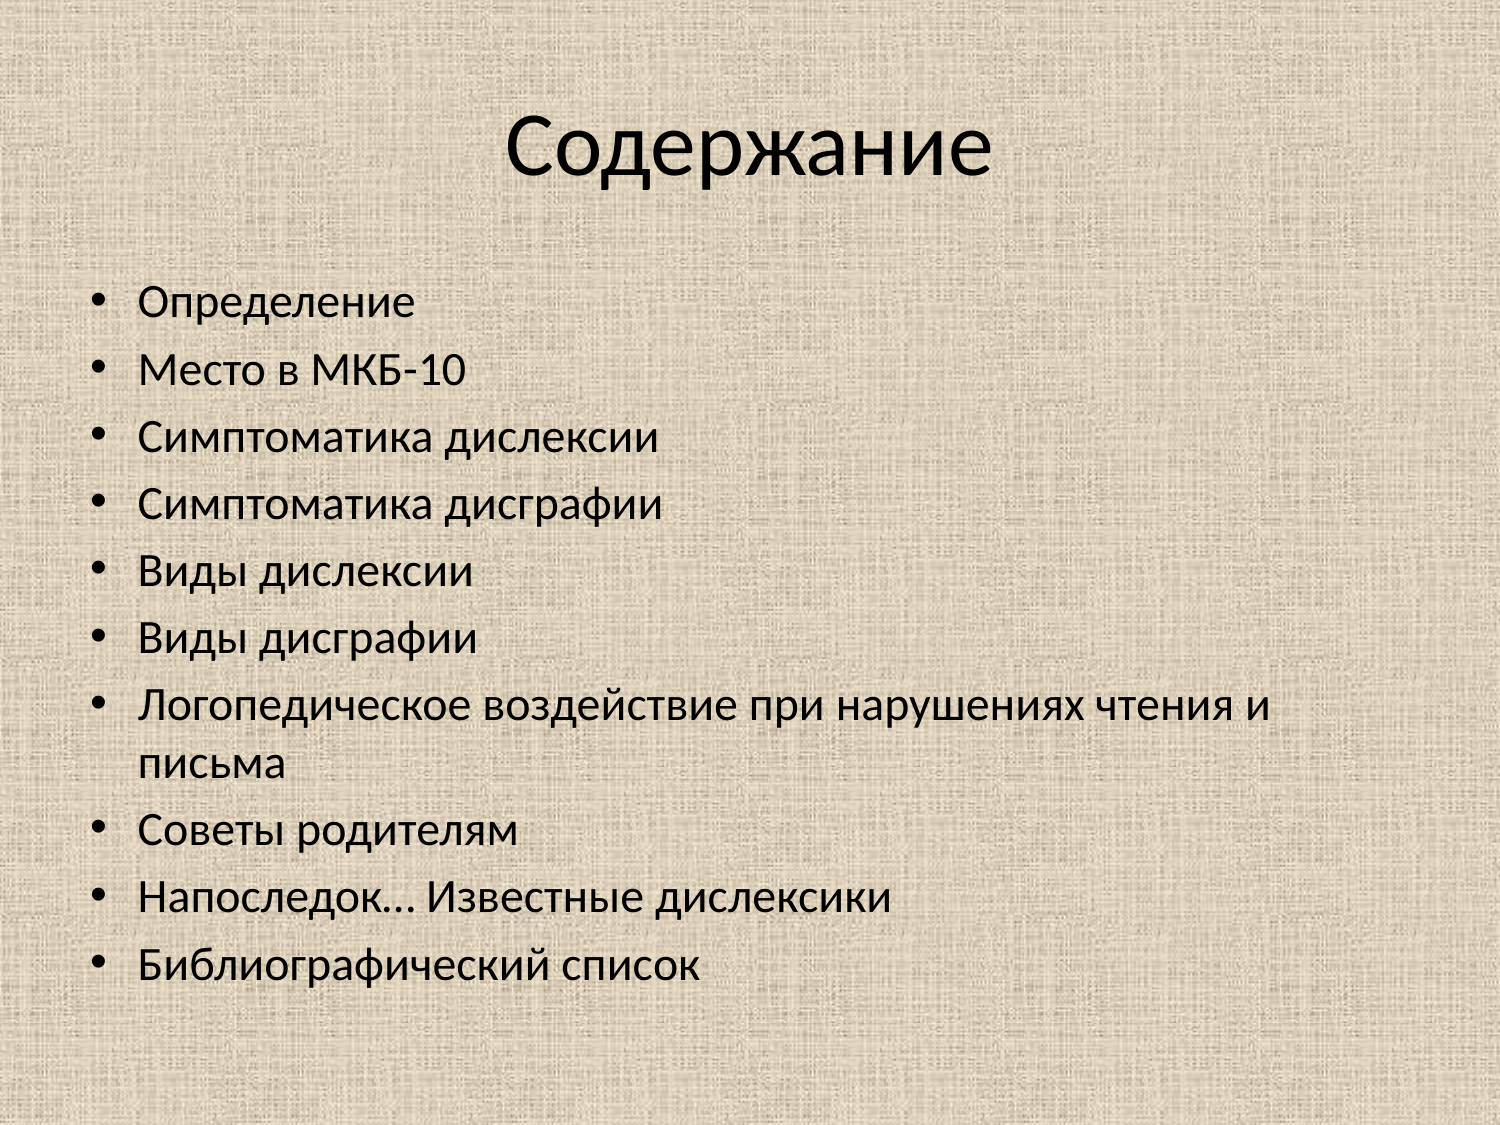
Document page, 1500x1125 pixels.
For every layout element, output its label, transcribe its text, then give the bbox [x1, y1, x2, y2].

picture [0, 0, 1500, 1125]
title Содержание [75, 45, 1425, 233]
list Определение Место в МКБ-10 Симптоматика дислексии Симптоматика дисграфии Виды дислексии Виды дисграфии Логопедическое воздействие при нарушениях чтения и письма Советы родителям Напоследок… Известные дислексики Библиографический список [75, 262, 1425, 1005]
